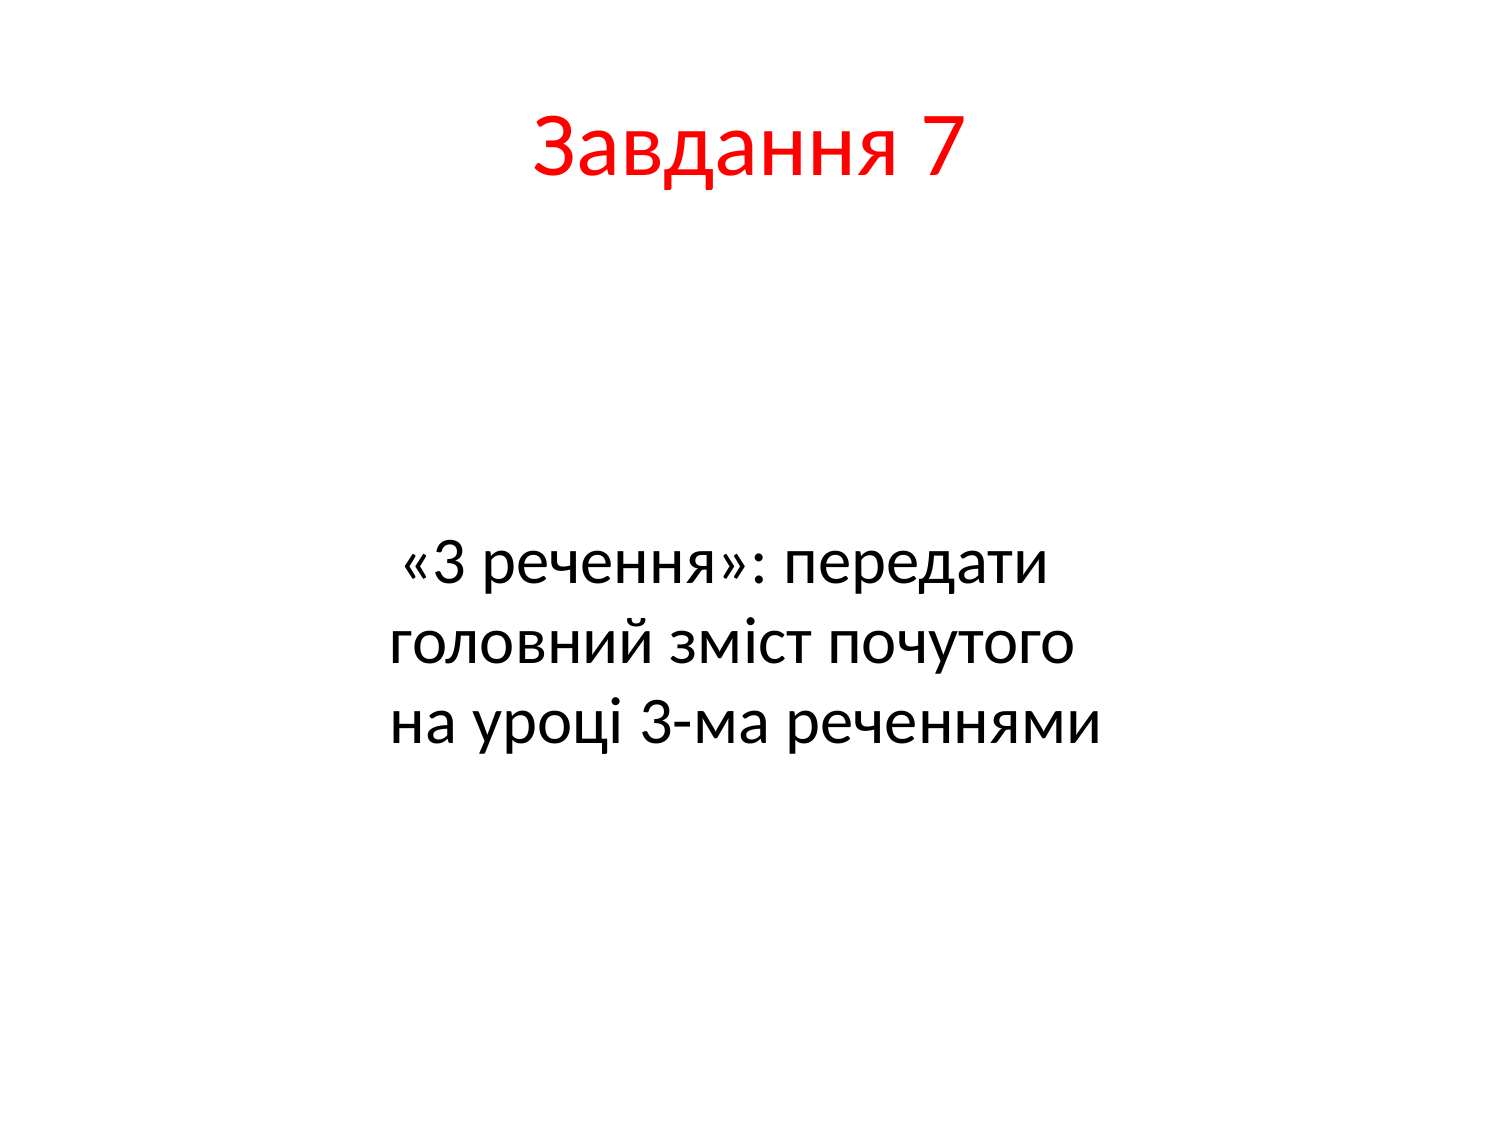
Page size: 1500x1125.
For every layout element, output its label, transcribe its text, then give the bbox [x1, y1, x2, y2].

title Завдання 7 [75, 45, 1425, 233]
text_box «3 речення»: передати головний зміст почутого на уроці 3-ма реченнями [374, 509, 1125, 764]
